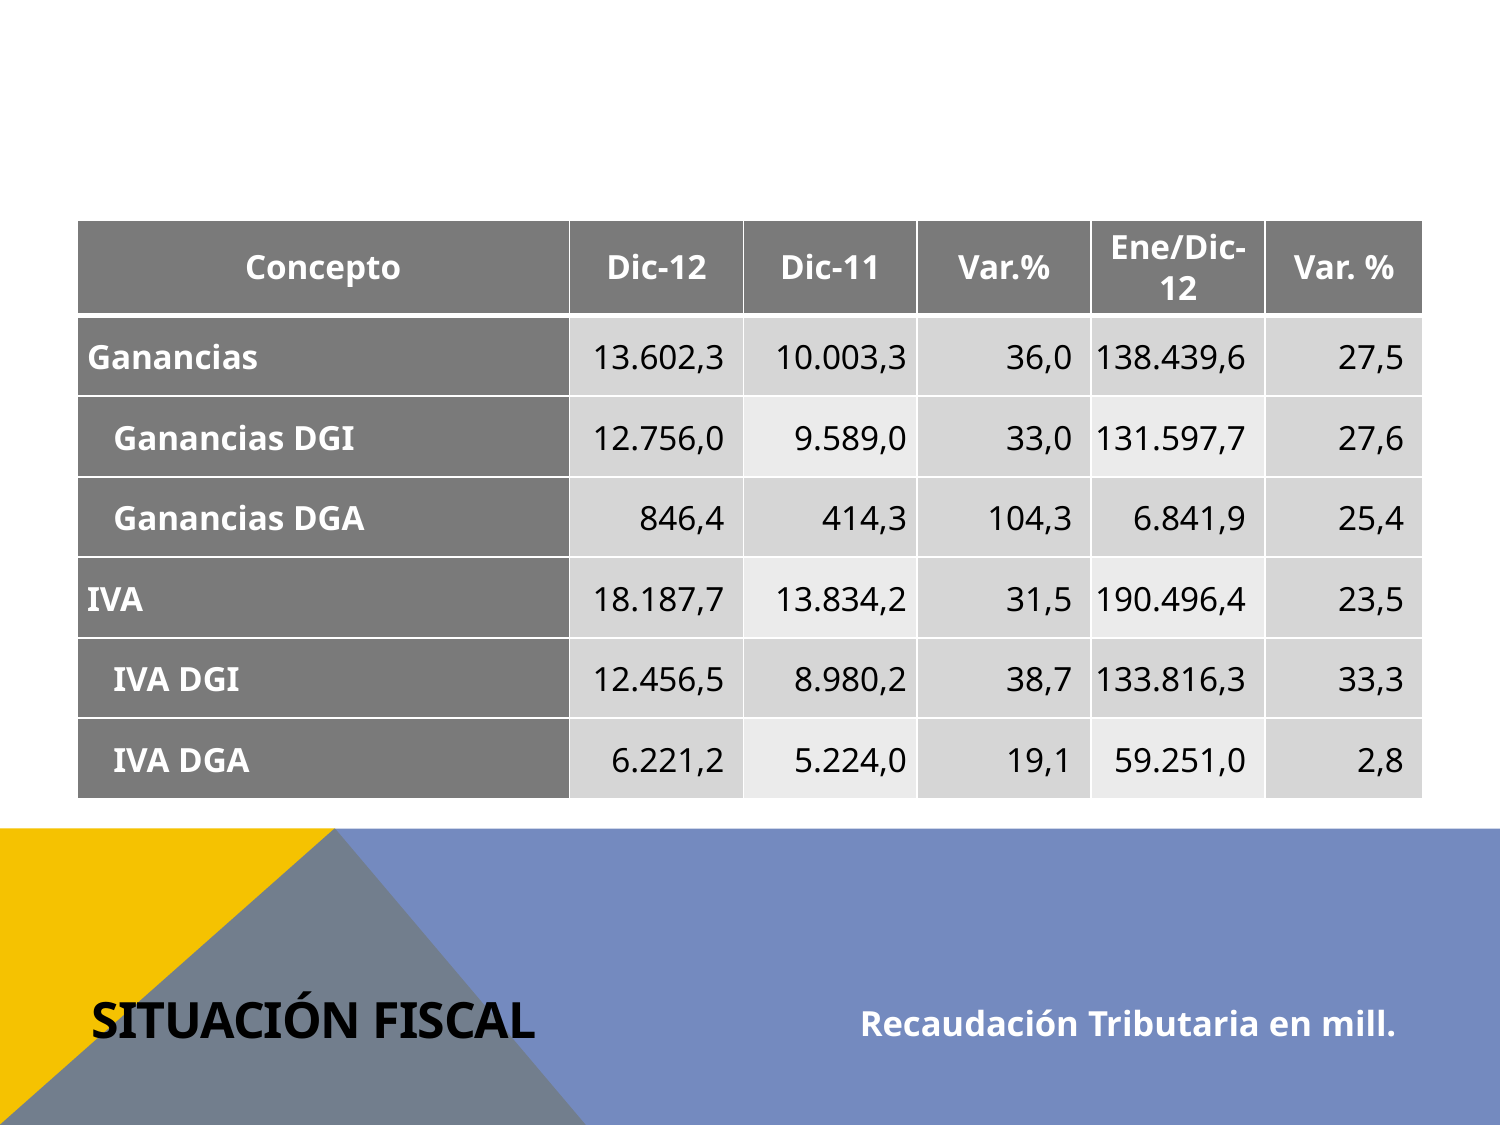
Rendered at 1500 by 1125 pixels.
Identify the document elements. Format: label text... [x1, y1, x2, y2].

table_header Dic-12 [570, 221, 743, 313]
table_cell 133.816,3 [1092, 639, 1264, 717]
table_cell 9.589,0 [744, 397, 916, 476]
table_cell 33,3 [1266, 639, 1422, 717]
table_cell 27,5 [1266, 318, 1422, 395]
table_cell 131.597,7 [1092, 397, 1264, 476]
table_cell Ganancias DGA [78, 478, 569, 556]
table_cell 13.602,3 [570, 318, 743, 395]
table_cell 13.834,2 [744, 558, 916, 637]
table_cell 138.439,6 [1092, 318, 1264, 395]
table_cell IVA [78, 558, 569, 637]
table_cell 36,0 [918, 318, 1090, 395]
table_header Var.% [918, 221, 1090, 313]
table_cell 6.841,9 [1092, 478, 1264, 556]
table_header Dic-11 [744, 221, 916, 313]
table_cell 8.980,2 [744, 639, 916, 717]
table_header Var. % [1266, 221, 1422, 313]
table_cell 59.251,0 [1092, 719, 1264, 798]
table_cell Ganancias [78, 318, 569, 395]
table_cell 33,0 [918, 397, 1090, 476]
table_cell 38,7 [918, 639, 1090, 717]
table_cell 25,4 [1266, 478, 1422, 556]
table_cell IVA DGA [78, 719, 569, 798]
table_cell 18.187,7 [570, 558, 743, 637]
table_cell 12.756,0 [570, 397, 743, 476]
table_cell 23,5 [1266, 558, 1422, 637]
table_cell 2,8 [1266, 719, 1422, 798]
table_cell 190.496,4 [1092, 558, 1264, 637]
table_cell 27,6 [1266, 397, 1422, 476]
table_cell 104,3 [918, 478, 1090, 556]
title Situación Fiscal [76, 965, 750, 1071]
table_cell 31,5 [918, 558, 1090, 637]
text_box Recaudación Tributaria en mill. [808, 975, 1438, 1071]
table_cell 846,4 [570, 478, 743, 556]
table_cell IVA DGI [78, 639, 569, 717]
table_cell 5.224,0 [744, 719, 916, 798]
table_cell 10.003,3 [744, 318, 916, 395]
table_cell 414,3 [744, 478, 916, 556]
table_cell 6.221,2 [570, 719, 743, 798]
table_cell 12.456,5 [570, 639, 743, 717]
table_cell 19,1 [918, 719, 1090, 798]
table_header Concepto [78, 221, 569, 313]
table_cell Ganancias DGI [78, 397, 569, 476]
table_header Ene/Dic-12 [1092, 221, 1264, 313]
